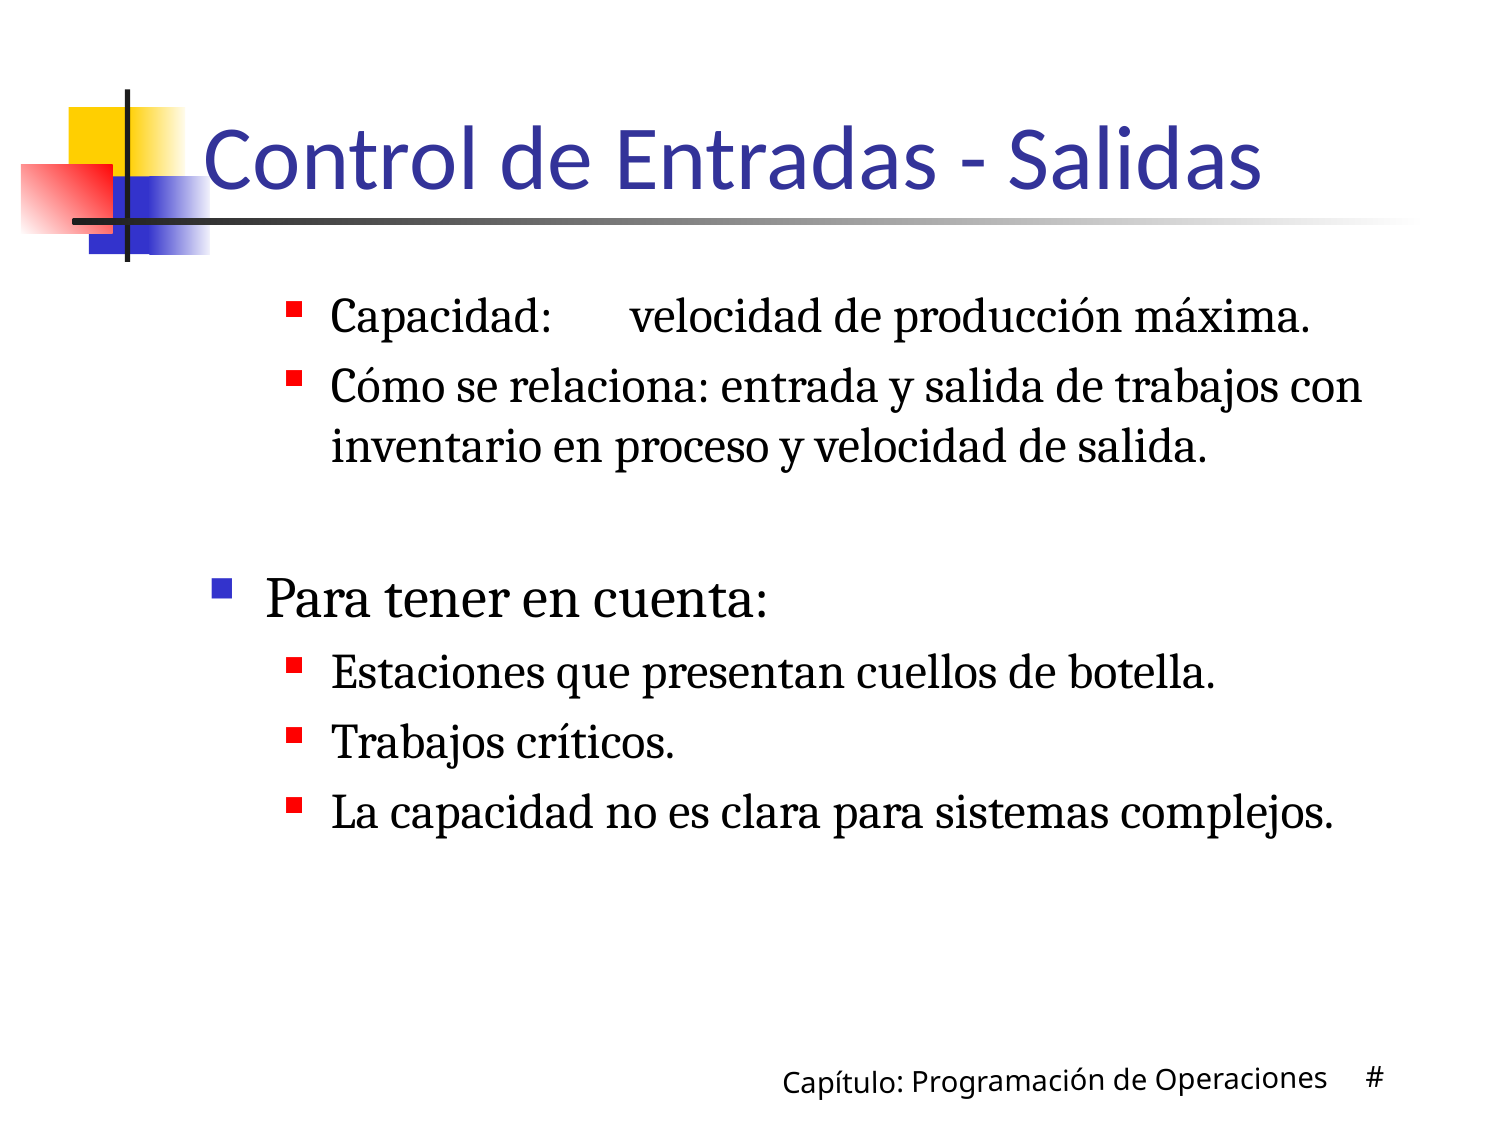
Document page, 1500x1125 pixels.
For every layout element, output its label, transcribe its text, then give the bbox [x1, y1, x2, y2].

title Control de Entradas - Salidas [188, 27, 1468, 216]
footer Capítulo: Programación de Operaciones # [757, 1024, 1410, 1109]
list Capacidad: velocidad de producción máxima. Cómo se relaciona: entrada y salida de trabajos con inventario en proceso y velocidad de salida. Para tener en cuenta: Estaciones que presentan cuellos de botella. Trabajos críticos. La capacidad no es clara para sistemas complejos. [193, 274, 1470, 1007]
